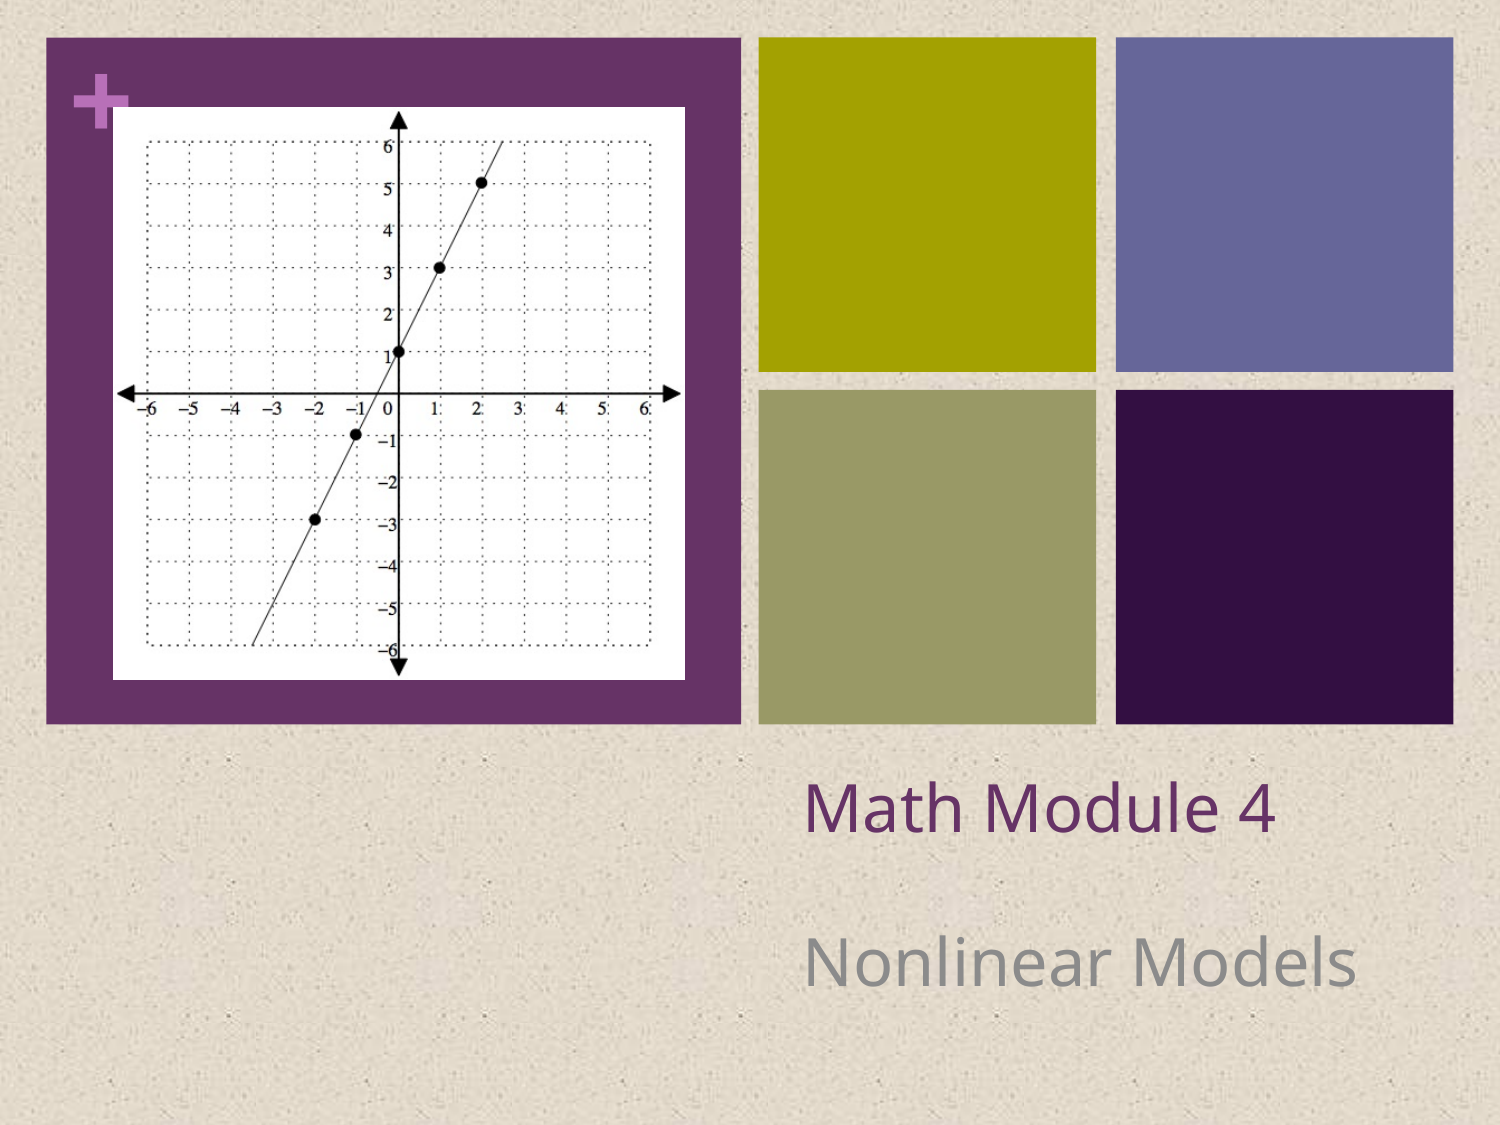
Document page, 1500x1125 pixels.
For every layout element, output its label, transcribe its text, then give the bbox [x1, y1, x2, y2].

title Math Module 4 [787, 758, 1450, 912]
picture [0, 0, 1500, 1125]
subtitle Nonlinear Models [787, 912, 1450, 1036]
